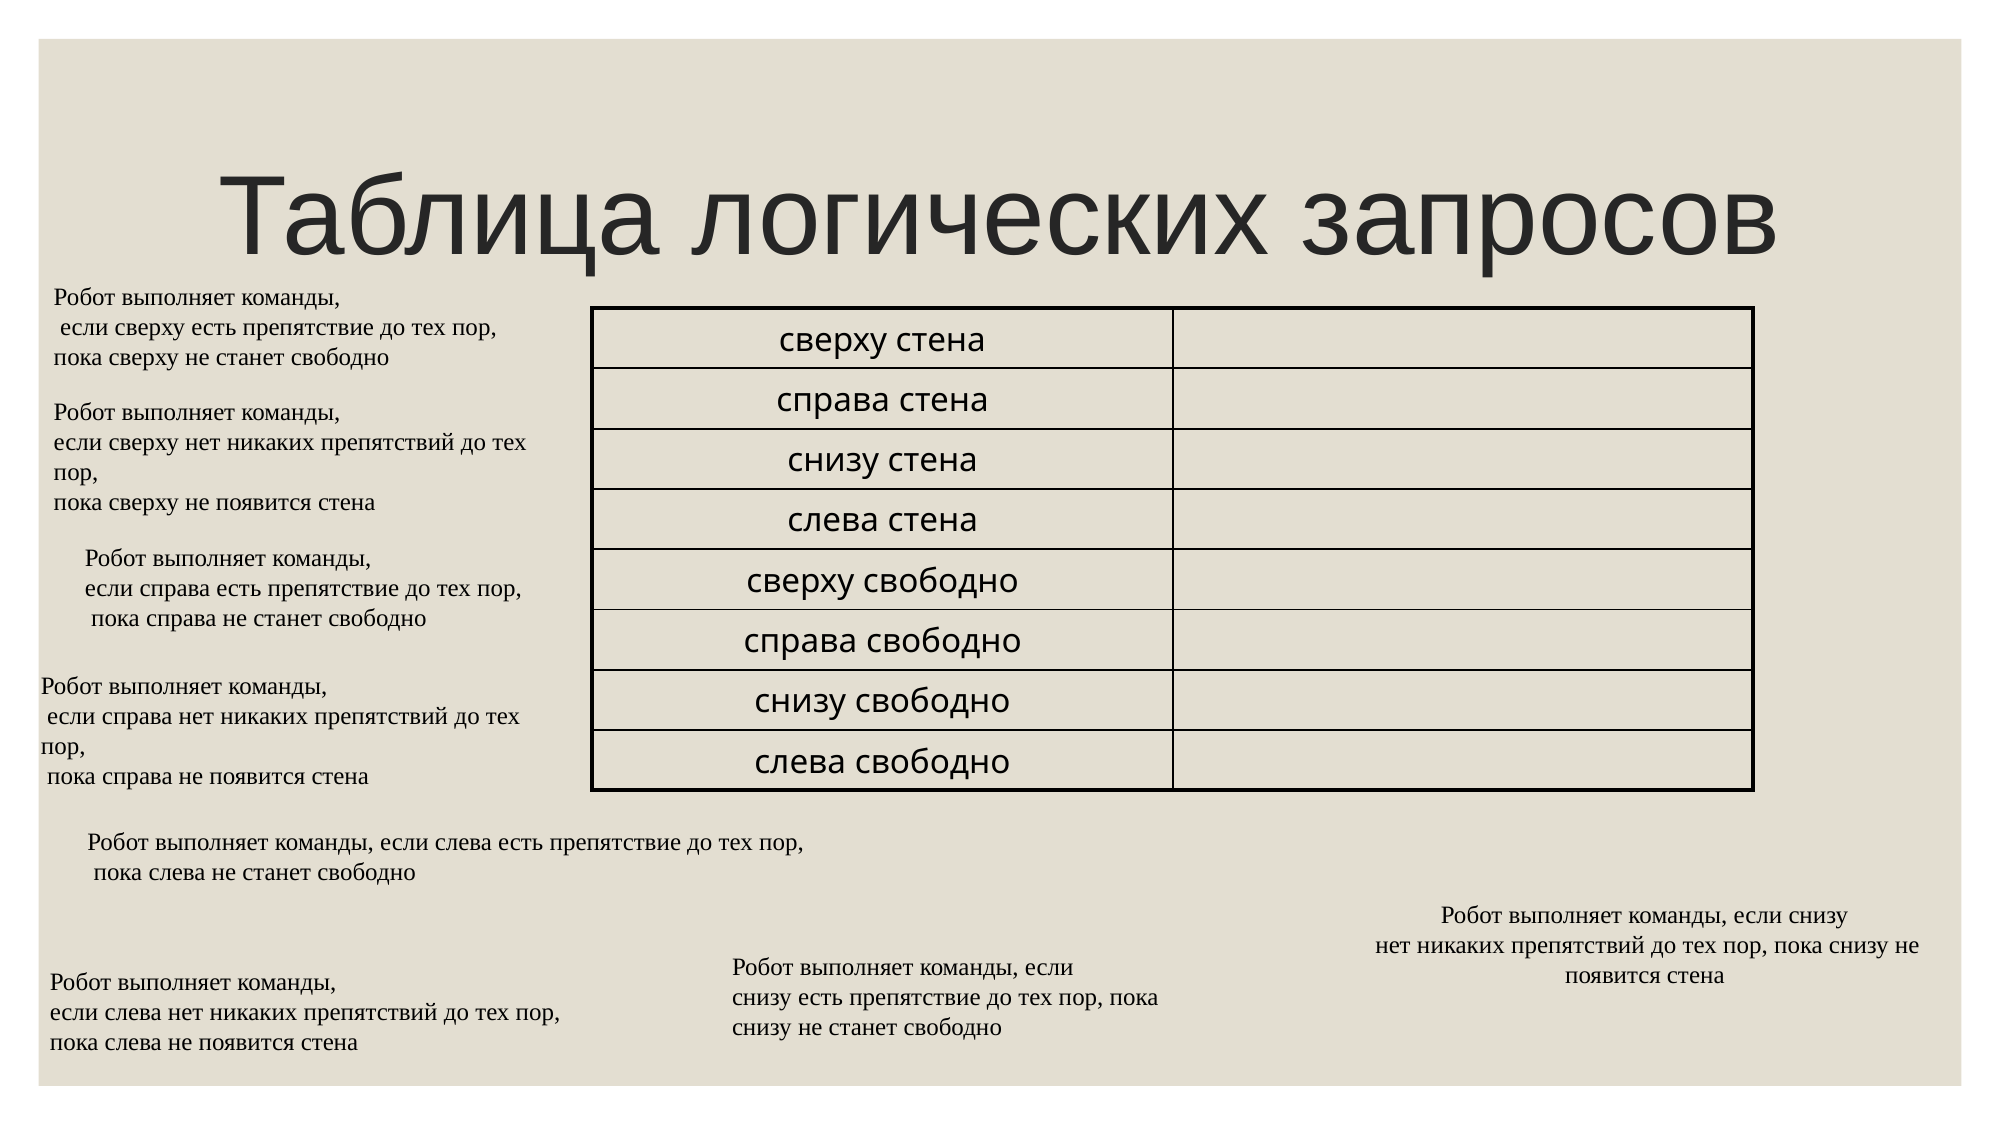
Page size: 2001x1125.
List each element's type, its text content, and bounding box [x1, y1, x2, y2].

table_cell слева свободно [594, 731, 1172, 788]
table_cell снизу стена [594, 430, 1172, 488]
text_box Робот выполняет команды, если справа нет никаких препятствий до тех пор, пока справа не появится стена [25, 662, 569, 797]
text_box Робот выполняет команды, если слева есть препятствие до тех пор, пока слева не станет свободно [72, 818, 820, 894]
table_cell слева стена [594, 490, 1172, 548]
text_box Робот выполняет команды, если сверху есть препятствие до тех пор, пока сверху не станет свободно [39, 273, 560, 378]
table_cell справа стена [594, 369, 1172, 428]
table_cell [1174, 671, 1751, 729]
table_cell сверху свободно [594, 550, 1172, 609]
text_box Робот выполняет команды, если слева нет никаких препятствий до тех пор, пока слева не появится стена [35, 913, 656, 1063]
text_box Робот выполняет команды, если снизу нет никаких препятствий до тех пор, пока снизу не появится стена [1337, 786, 1953, 996]
table_cell [1174, 369, 1751, 428]
table_header сверху стена [594, 310, 1172, 367]
text_box Робот выполняет команды, если снизу есть препятствие до тех пор, пока снизу не станет свободно [717, 897, 1366, 1048]
table_cell [1174, 610, 1751, 669]
table_cell [1174, 550, 1751, 609]
text_box Робот выполняет команды, если сверху нет никаких препятствий до тех пор, пока сверху не появится стена [39, 387, 569, 523]
table_cell [1174, 731, 1751, 788]
table_header [1174, 310, 1751, 367]
table_cell снизу свободно [594, 671, 1172, 729]
text_box Робот выполняет команды, если справа есть препятствие до тех пор, пока справа не станет свободно [70, 533, 538, 639]
table_cell справа свободно [594, 610, 1172, 669]
table_cell [1174, 490, 1751, 548]
title Таблица логических запросов [174, 105, 1826, 331]
table_cell [1174, 430, 1751, 488]
